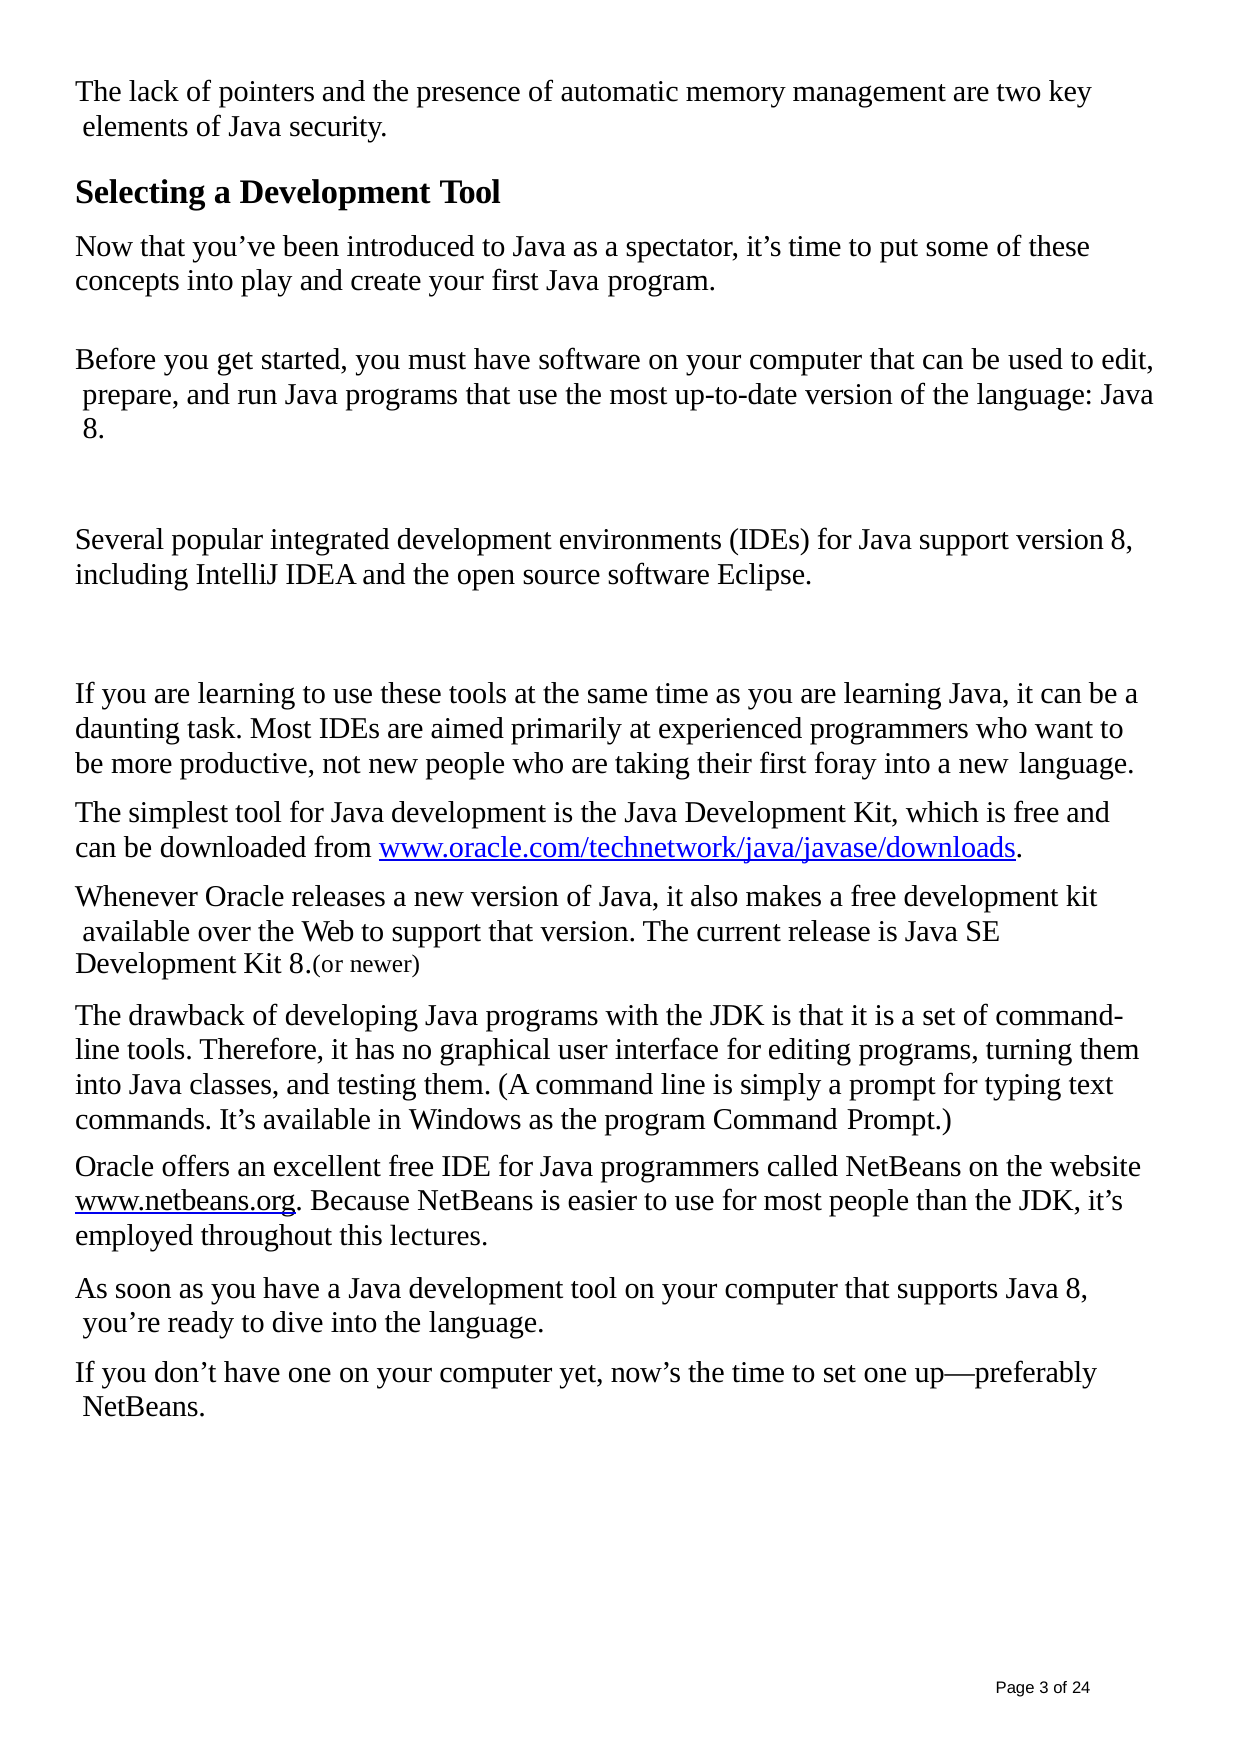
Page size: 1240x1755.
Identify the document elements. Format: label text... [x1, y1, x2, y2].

slide_number Page 6 of 24 [984, 1676, 1093, 1755]
text_box The lack of pointers and the presence of automatic memory management are two key elements of Java security. Selecting a Development Tool Now that you’ve been introduced to Java as a spectator, it’s time to put some of these concepts into play and create your first Java program. Before you get started, you must have software on your computer that can be used to edit, prepare, and run Java programs that use the most up-to-date version of the language: Java 8. Several popular integrated development environments (IDEs) for Java support version 8, including IntelliJ IDEA and the open source software Eclipse. If you are learning to use these tools at the same time as you are learning Java, it can be a daunting task. Most IDEs are aimed primarily at experienced programmers who want to be more productive, not new people who are taking their first foray into a new language. The simplest tool for Java development is the Java Development Kit, which is free and can be downloaded from www.oracle.com/technetwork/java/javase/downloads. Whenever Oracle releases a new version of Java, it also makes a free development kit available over the Web to support that version. The current release is Java SE Development Kit 8.(or newer) The drawback of developing Java programs with the JDK is that it is a set of command- line tools. Therefore, it has no graphical user interface for editing programs, turning them into Java classes, and testing them. (A command line is simply a prompt for typing text commands. It’s available in Windows as the program Command Prompt.) Oracle offers an excellent free IDE for Java programmers called NetBeans on the website www.netbeans.org. Because NetBeans is easier to use for most people than the JDK, it’s employed throughout this lectures. As soon as you have a Java development tool on your computer that supports Java 8, you’re ready to dive into the language. If you don’t have one on your computer yet, now’s the time to set one up—preferably NetBeans. [72, 68, 1155, 1423]
